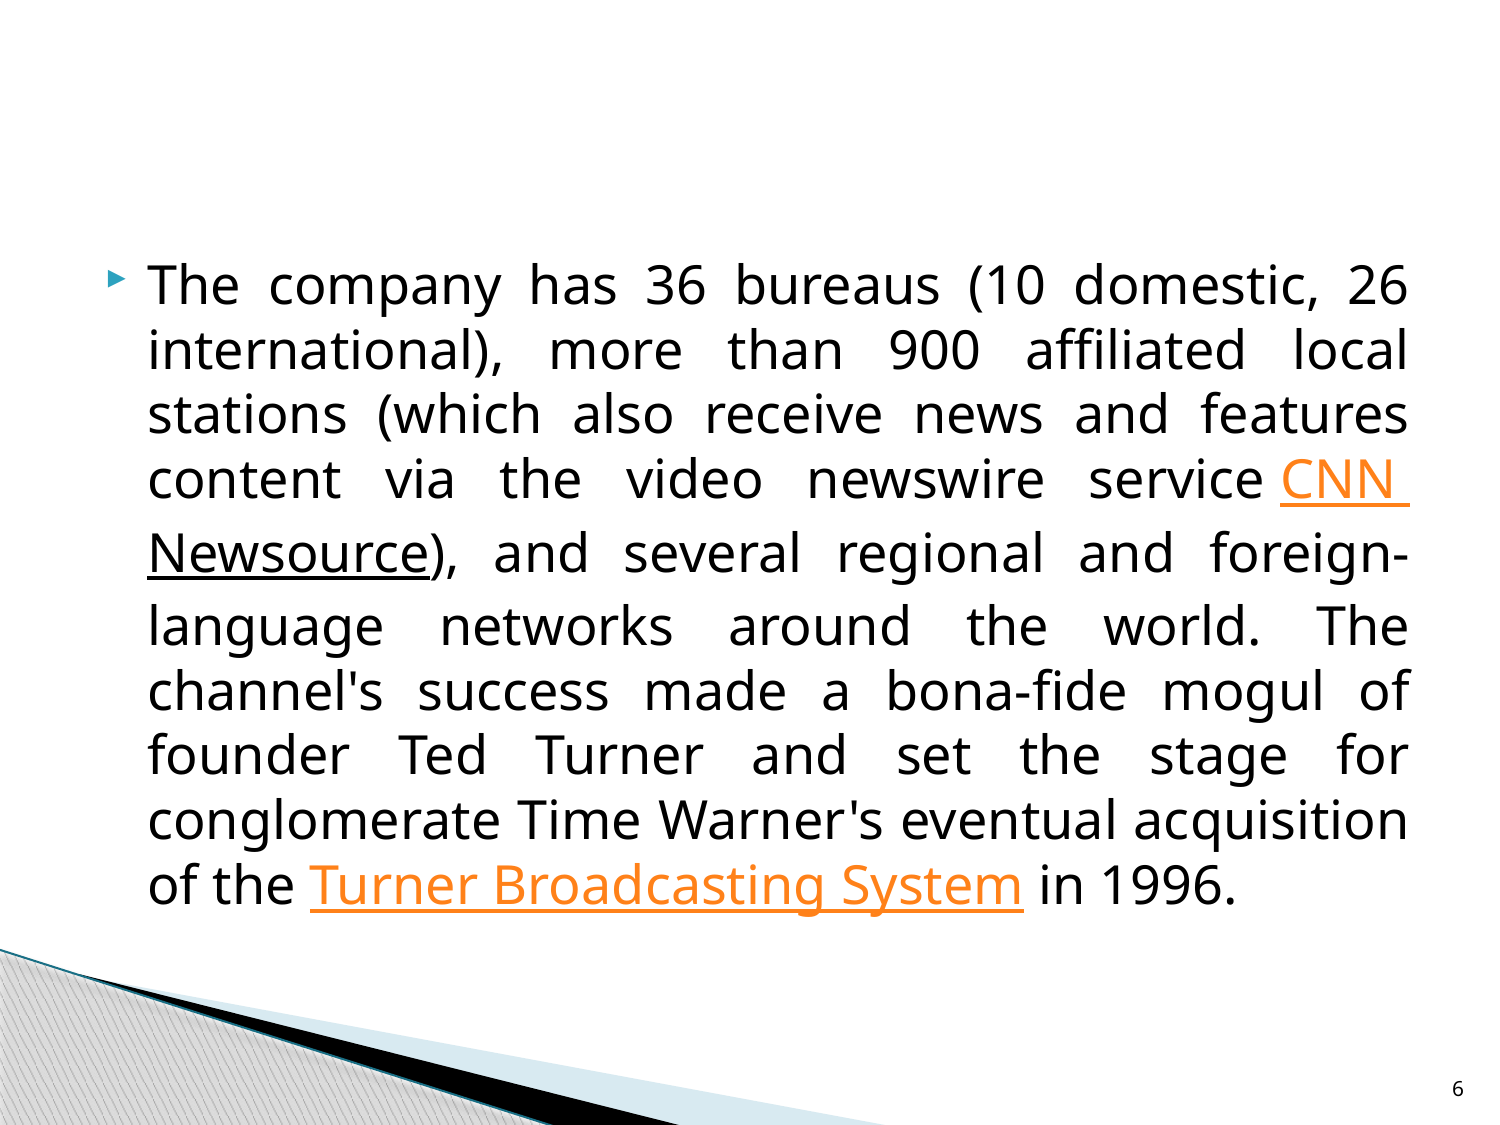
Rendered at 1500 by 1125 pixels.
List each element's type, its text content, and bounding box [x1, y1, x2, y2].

list The company has 36 bureaus (10 domestic, 26 international), more than 900 affiliated local stations (which also receive news and features content via the video newswire service CNN Newsource), and several regional and foreign-language networks around the world. The channel's success made a bona-fide mogul of founder Ted Turner and set the stage for conglomerate Time Warner's eventual acquisition of the Turner Broadcasting System in 1996. [75, 243, 1425, 986]
slide_number 6 [1418, 1051, 1479, 1112]
